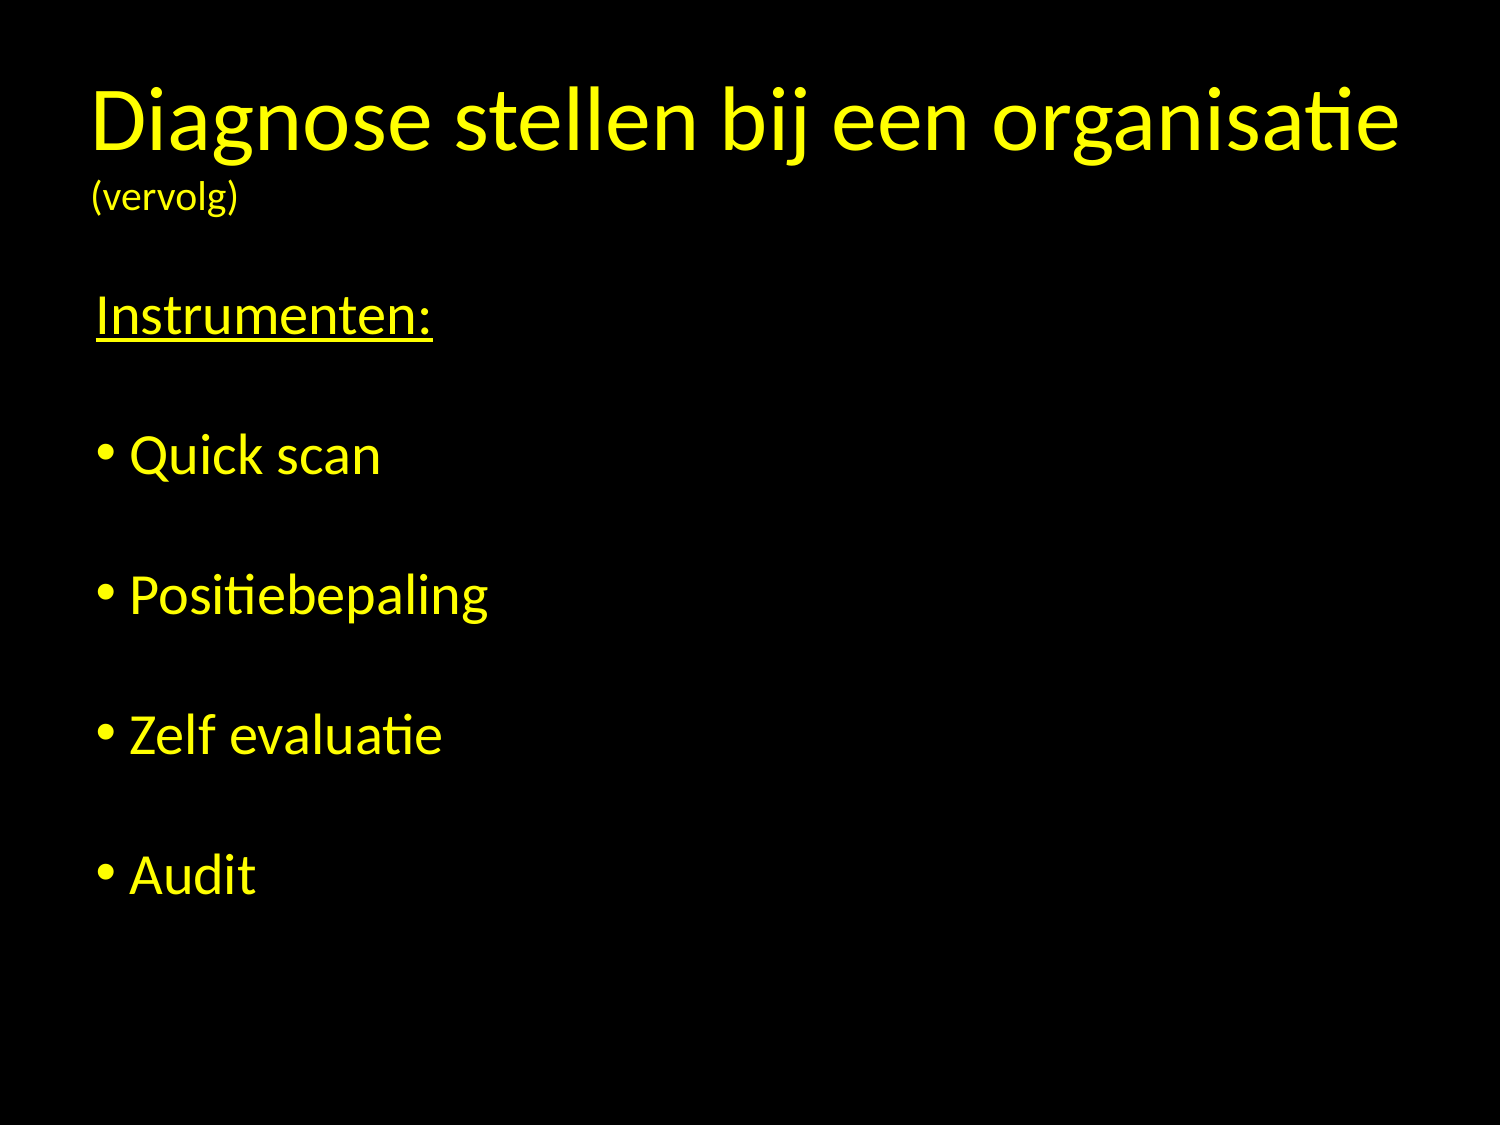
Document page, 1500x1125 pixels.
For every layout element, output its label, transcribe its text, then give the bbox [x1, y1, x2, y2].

title Diagnose stellen bij een organisatie (vervolg) [75, 45, 1425, 233]
text_box Instrumenten: Quick scan Positiebepaling Zelf evaluatie Audit [80, 268, 504, 914]
